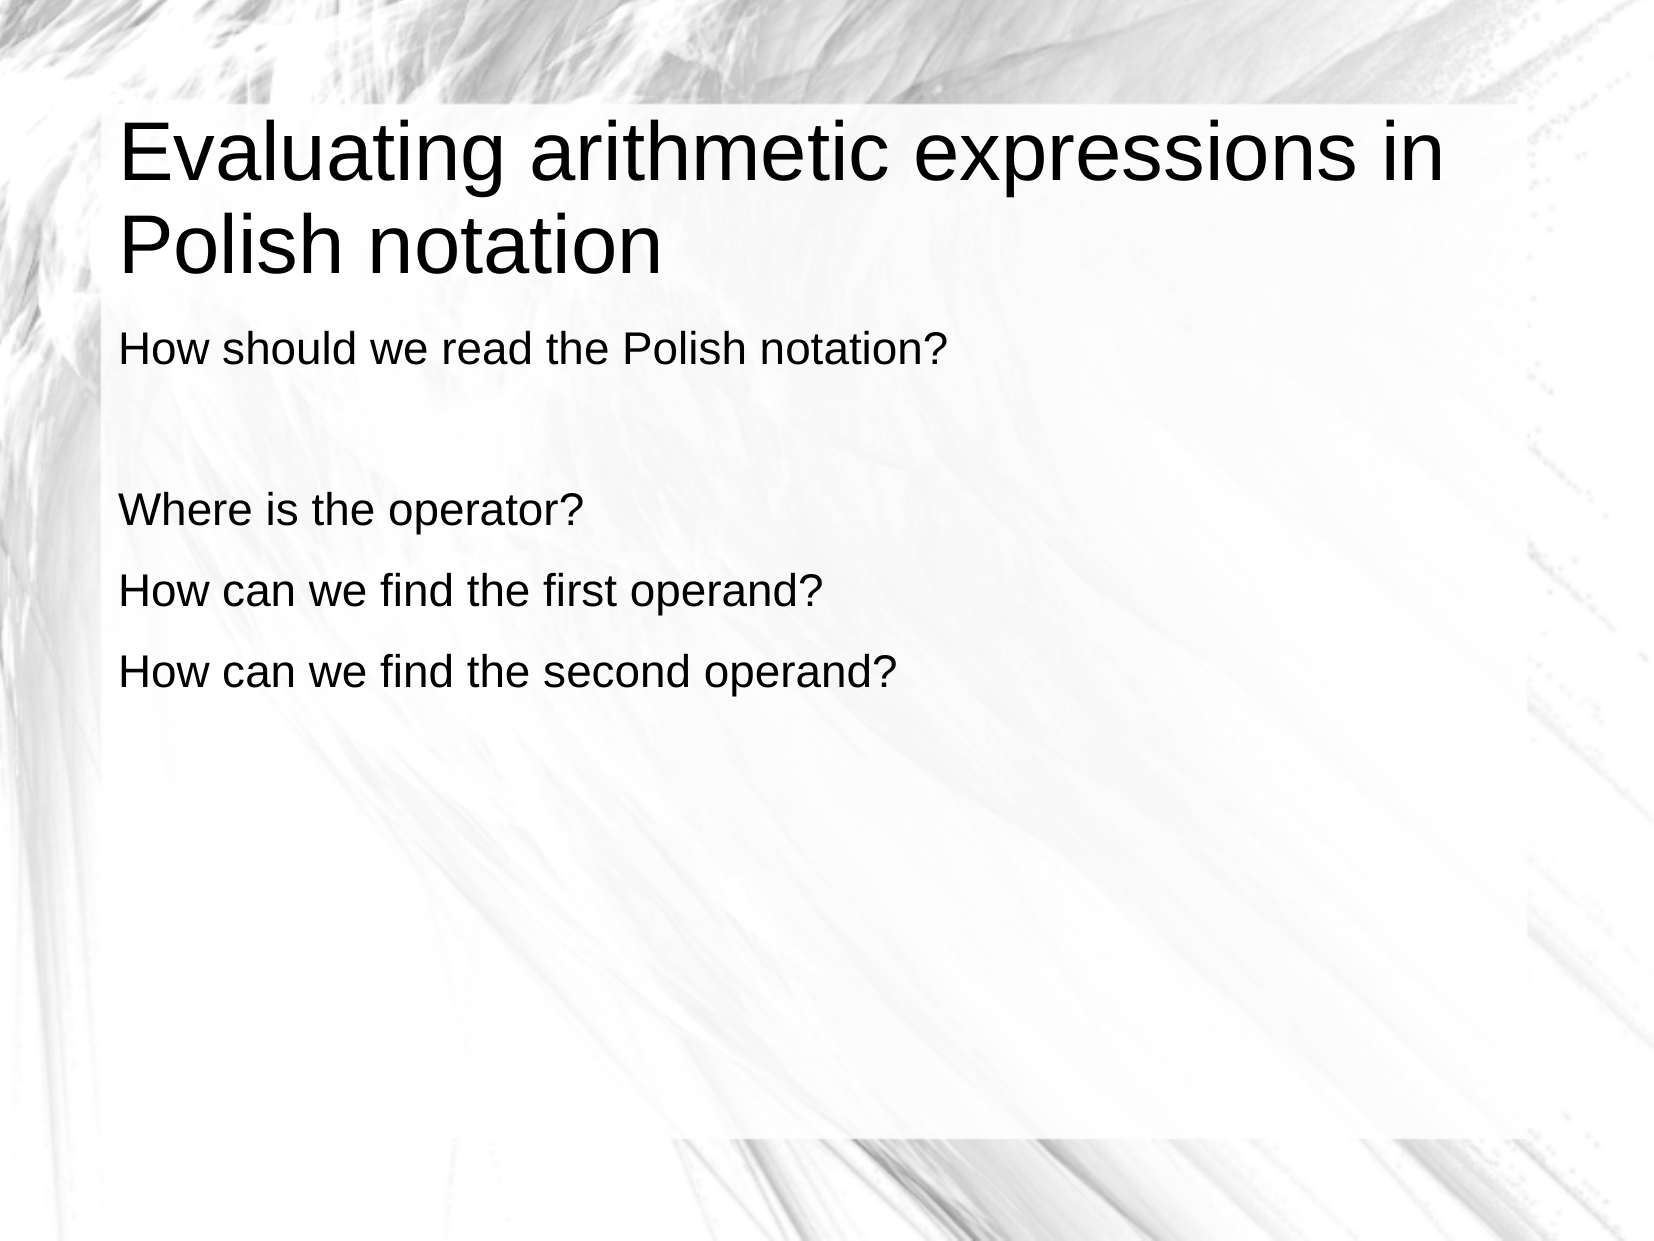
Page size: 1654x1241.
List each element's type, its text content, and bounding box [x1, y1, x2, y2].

picture [0, 0, 1654, 1241]
title Evaluating arithmetic expressions in Polish notation [118, 93, 1506, 299]
list How should we read the Polish notation? Where is the operator? How can we find the first operand? How can we find the second operand? [118, 319, 1571, 1109]
